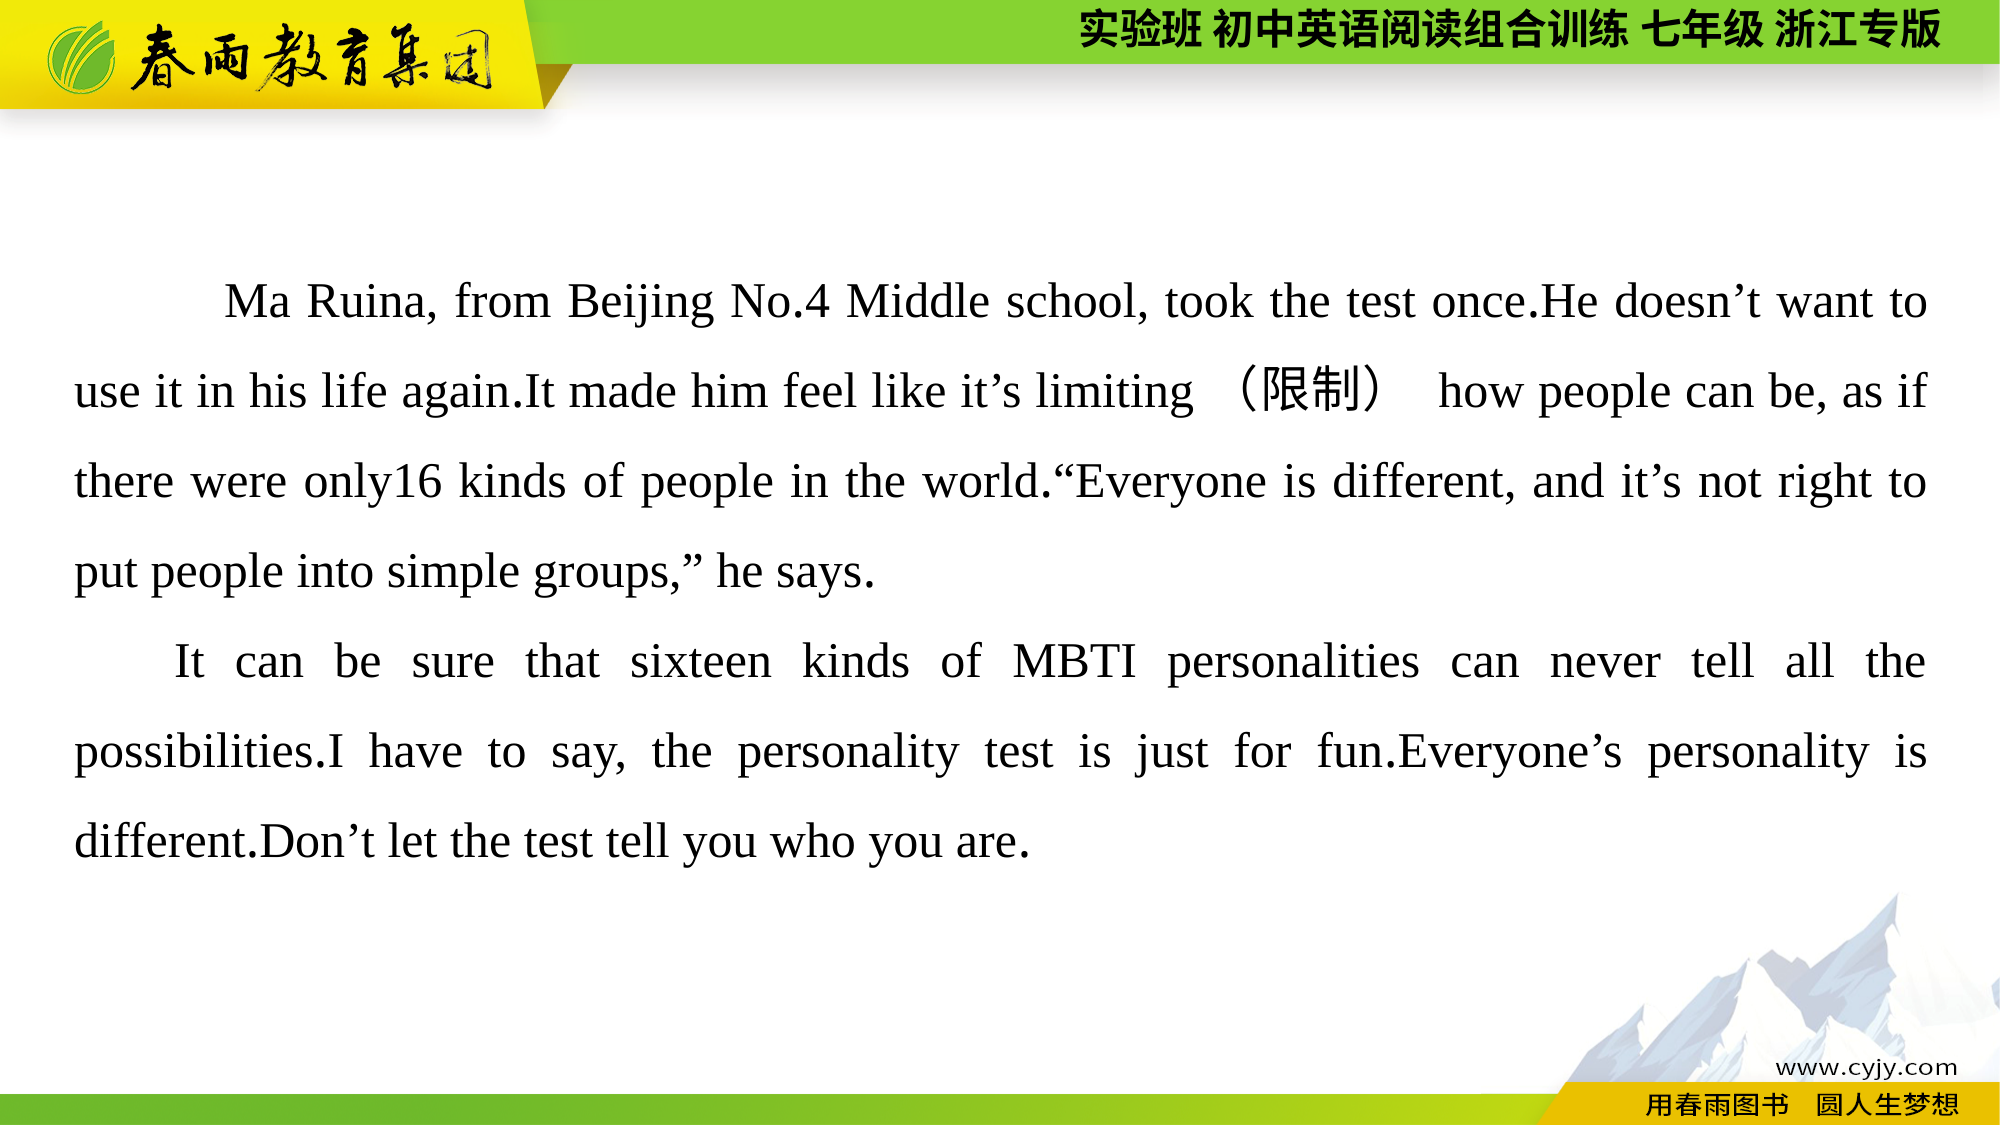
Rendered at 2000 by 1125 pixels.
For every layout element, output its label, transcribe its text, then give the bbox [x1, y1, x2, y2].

picture [0, 0, 2000, 1125]
list Ma Ruina, from Beijing No.4 Middle school, took the test once.He doesn’t want to use it in his life again.It made him feel like it’s limiting（限制） how people can be, as if there were only16 kinds of people in the world.“Everyone is different, and it’s not right to put people into simple groups,” he says. It can be sure that sixteen kinds of MBTI personalities can never tell all the possibilities.I have to say, the personality test is just for fun.Everyone’s personality is different.Don’t let the test tell you who you are. [59, 230, 1944, 882]
